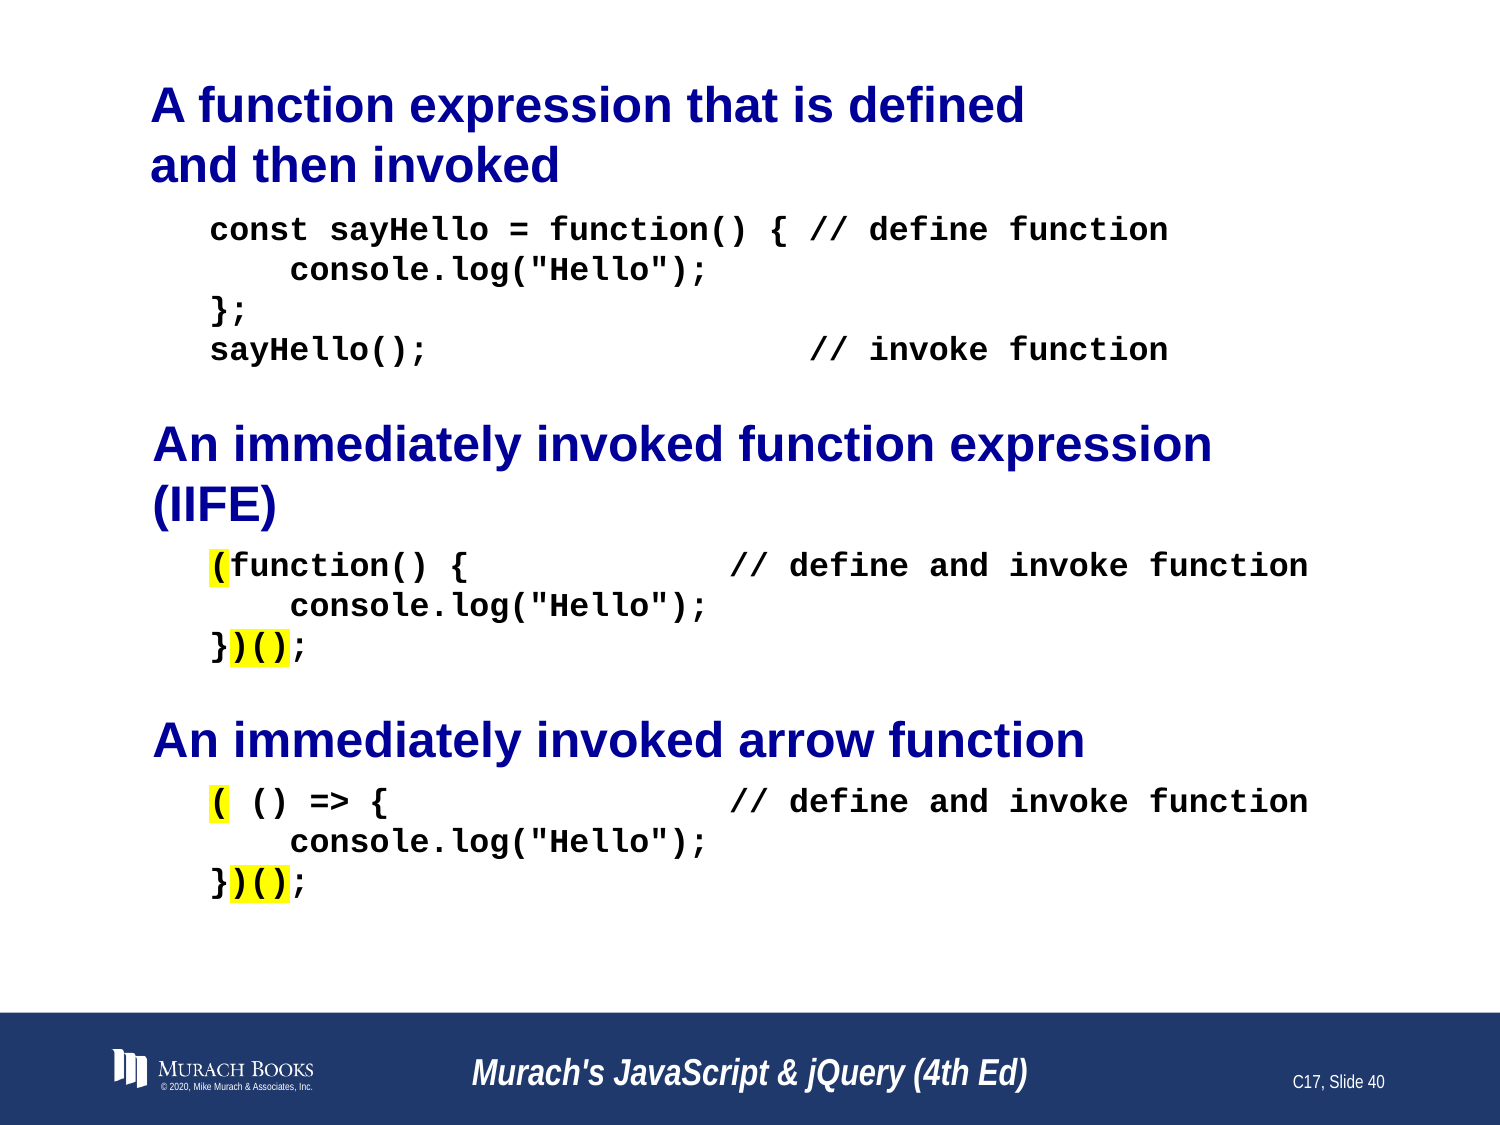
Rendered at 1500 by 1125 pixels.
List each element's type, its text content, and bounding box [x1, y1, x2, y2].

list const sayHello = function() { // define function console.log("Hello"); }; sayHello(); // invoke function An immediately invoked function expression (IIFE) (function() { // define and invoke function console.log("Hello"); })(); An immediately invoked arrow function ( () => { // define and invoke function console.log("Hello"); })(); [137, 200, 1350, 1000]
slide_number Murach's JavaScript & jQuery (4th Ed) [463, 1025, 1050, 1100]
slide_number C17, Slide 40 [1087, 1025, 1400, 1100]
title A function expression that is defined and then invoked [150, 72, 1350, 194]
footer © 2020, Mike Murach & Associates, Inc. [12, 1025, 463, 1100]
